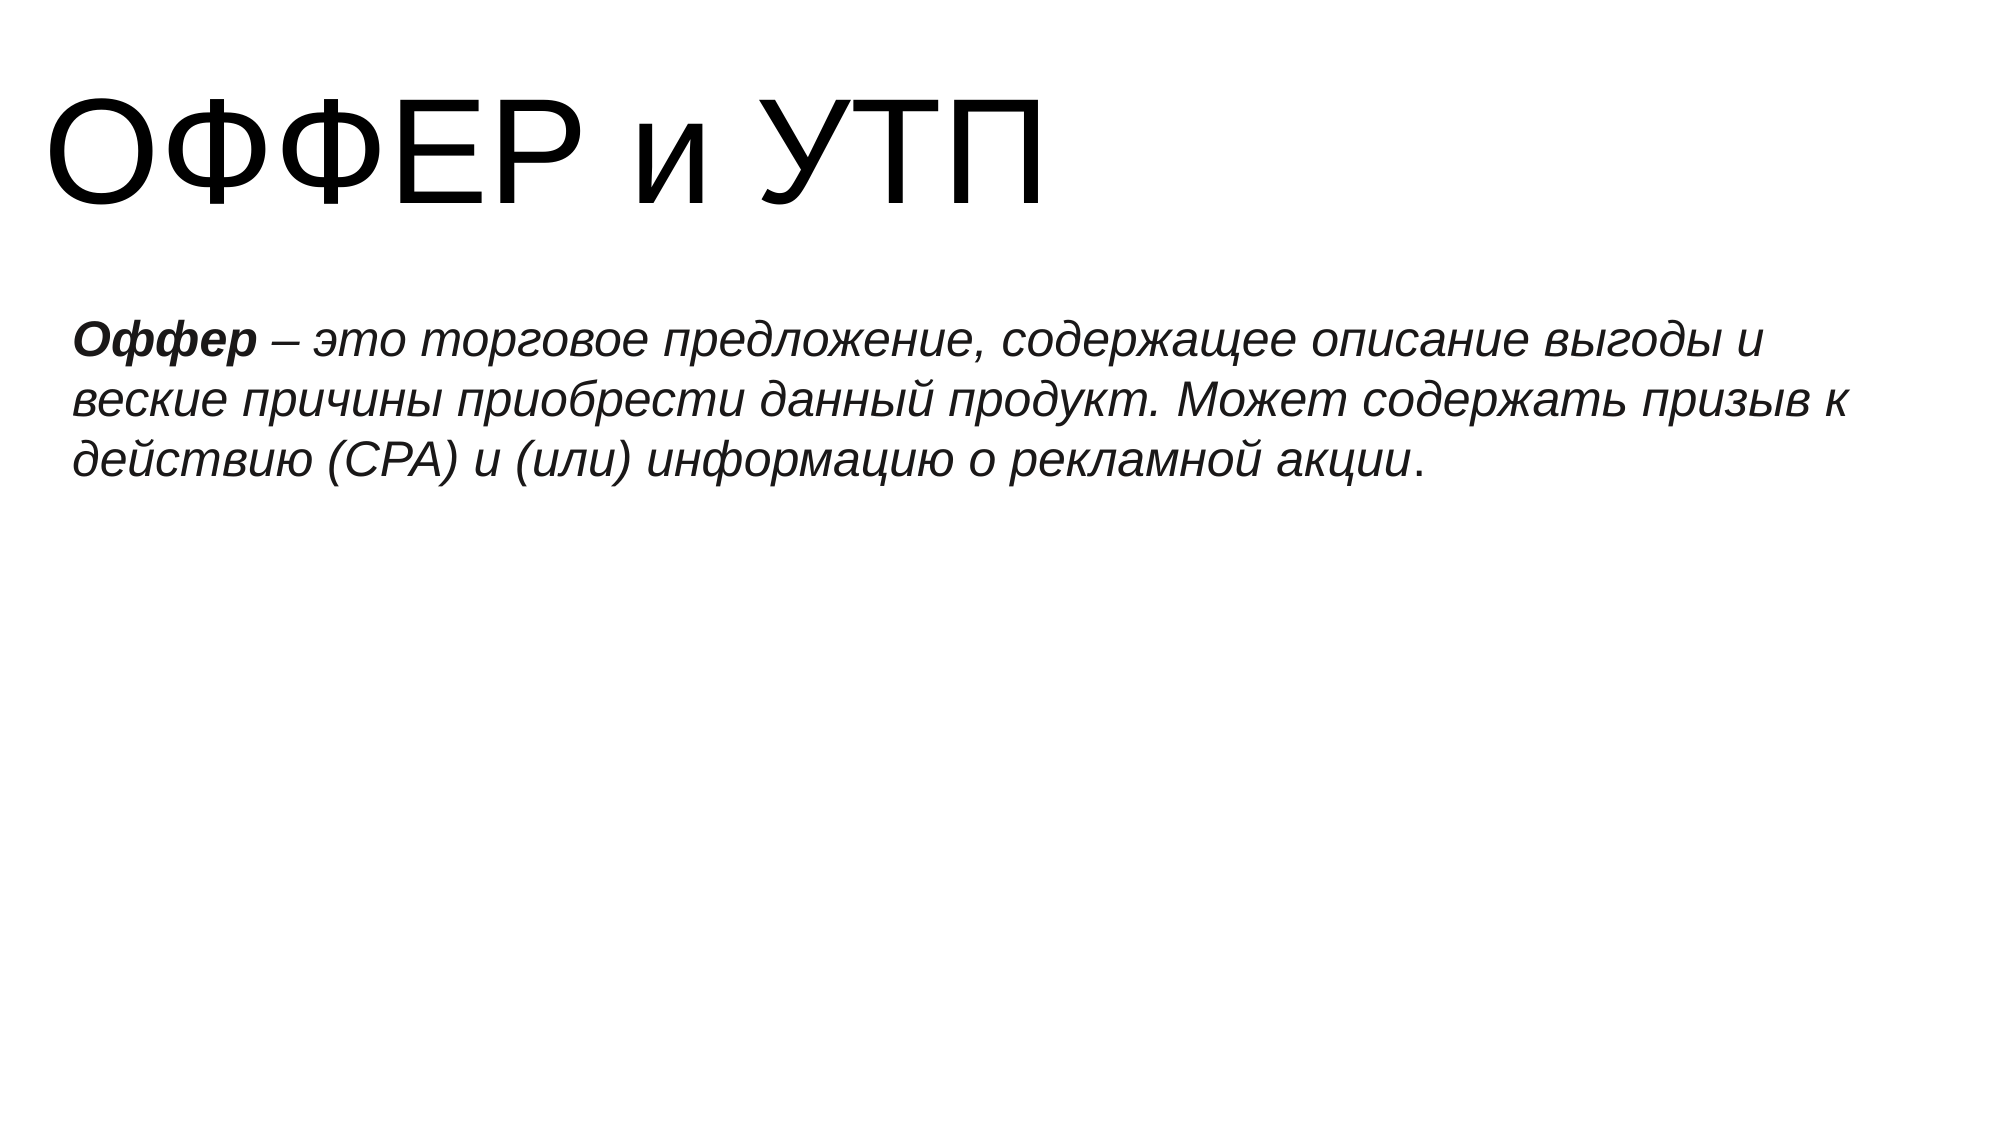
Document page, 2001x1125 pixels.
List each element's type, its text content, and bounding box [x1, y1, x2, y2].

subtitle Оффер – это торговое предложение, содержащее описание выгоды и веские причины приобрести данный продукт. Может содержать призыв к действию (CPA) и (или) информацию о рекламной акции. [72, 306, 1888, 1041]
title ОФФЕР и УТП [44, 40, 1913, 247]
